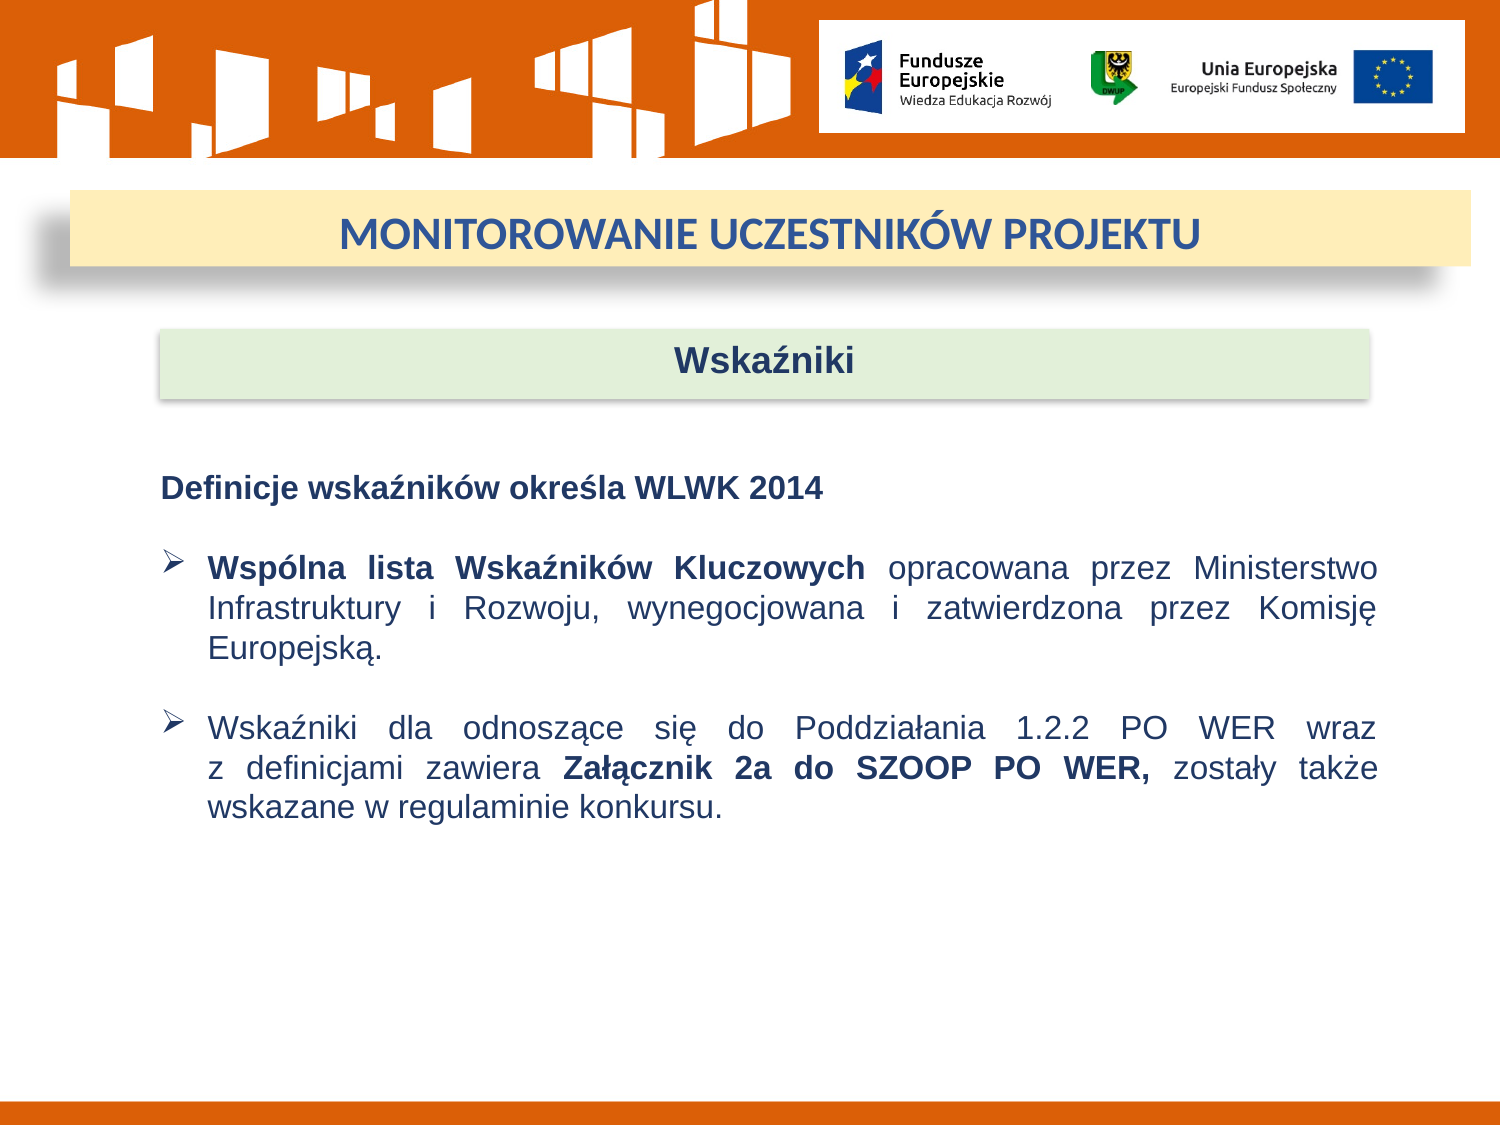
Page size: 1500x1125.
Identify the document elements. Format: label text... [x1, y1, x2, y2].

text_box Definicje wskaźników określa WLWK 2014 Wspólna lista Wskaźników Kluczowych opracowana przez Ministerstwo Infrastruktury i Rozwoju, wynegocjowana i zatwierdzona przez Komisję Europejską. Wskaźniki dla odnoszące się do Poddziałania 1.2.2 PO WER wraz z definicjami zawiera Załącznik 2a do SZOOP PO WER, zostały także wskazane w regulaminie konkursu. [145, 458, 1394, 913]
text_box Wskaźniki [160, 328, 1370, 400]
text_box [819, 20, 1465, 133]
picture [0, 0, 1500, 1125]
text_box MONITOROWANIE UCZESTNIKÓW PROJEKTU [70, 190, 1471, 267]
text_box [826, 21, 1450, 133]
